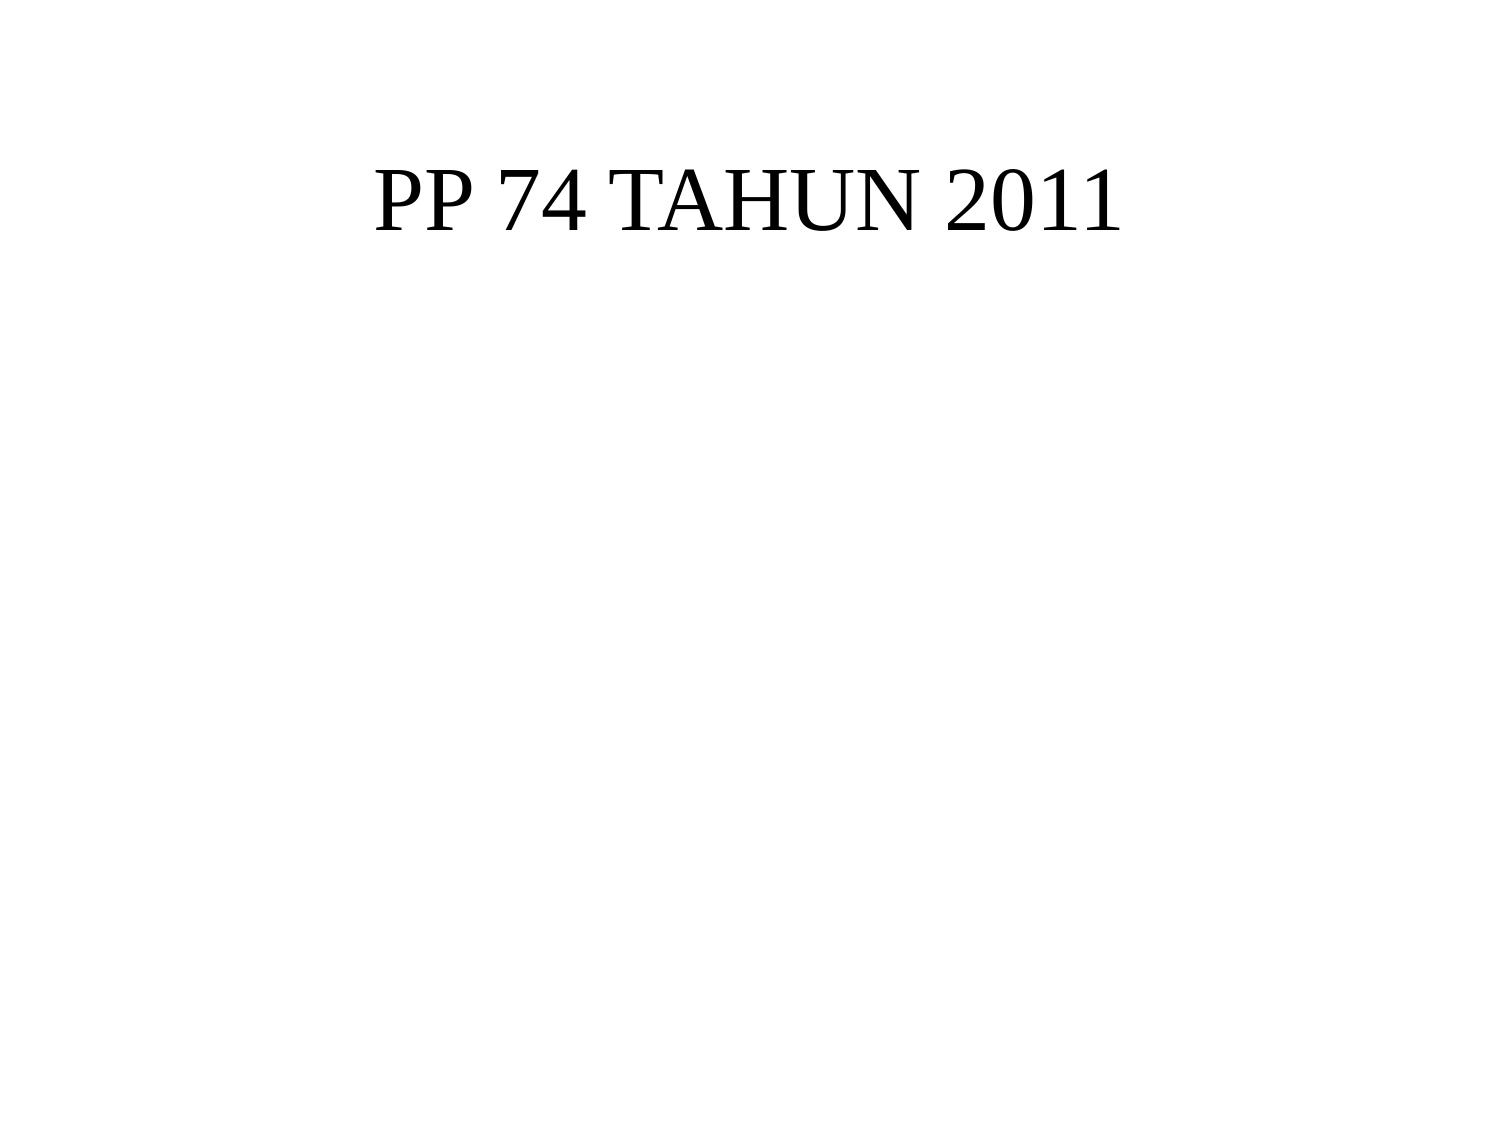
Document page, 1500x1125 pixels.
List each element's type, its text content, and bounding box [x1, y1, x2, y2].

title PP 74 TAHUN 2011 [112, 99, 1388, 288]
